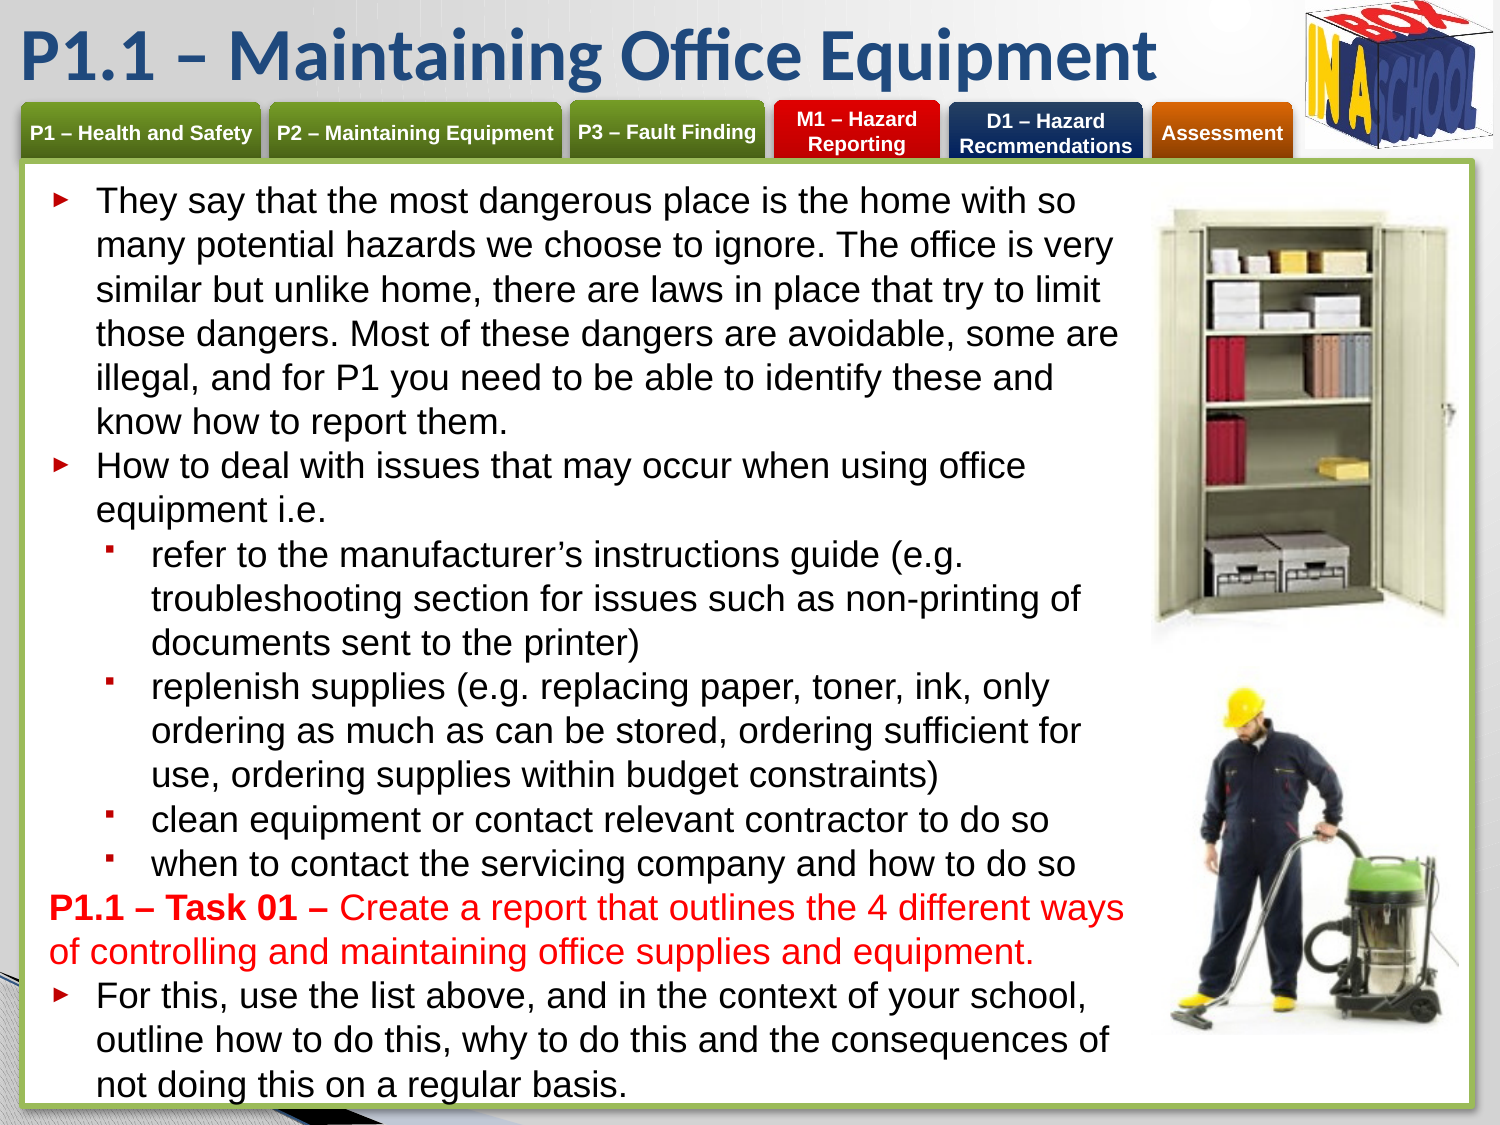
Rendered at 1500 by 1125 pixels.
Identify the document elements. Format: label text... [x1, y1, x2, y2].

title P1.1 – Maintaining Office Equipment [5, 0, 1270, 102]
picture [1151, 666, 1459, 1036]
picture [1305, 0, 1494, 149]
picture [281, 1114, 303, 1125]
text_box They say that the most dangerous place is the home with so many potential hazards we choose to ignore. The office is very similar but unlike home, there are laws in place that try to limit those dangers. Most of these dangers are avoidable, some are illegal, and for P1 you need to be able to identify these and know how to report them. How to deal with issues that may occur when using office equipment i.e. refer to the manufacturer’s instructions guide (e.g. troubleshooting section for issues such as non-printing of documents sent to the printer) replenish supplies (e.g. replacing paper, toner, ink, only ordering as much as can be stored, ordering sufficient for use, ordering supplies within budget constraints) clean equipment or contact relevant contractor to do so when to contact the servicing company and how to do so P1.1 – Task 01 – Create a report that outlines the 4 different ways of controlling and maintaining office supplies and equipment. For this, use the list above, and in the context of your school, outline how to do this, why to do this and the consequences of not doing this on a regular basis. [34, 169, 1152, 1112]
picture [1151, 182, 1459, 653]
